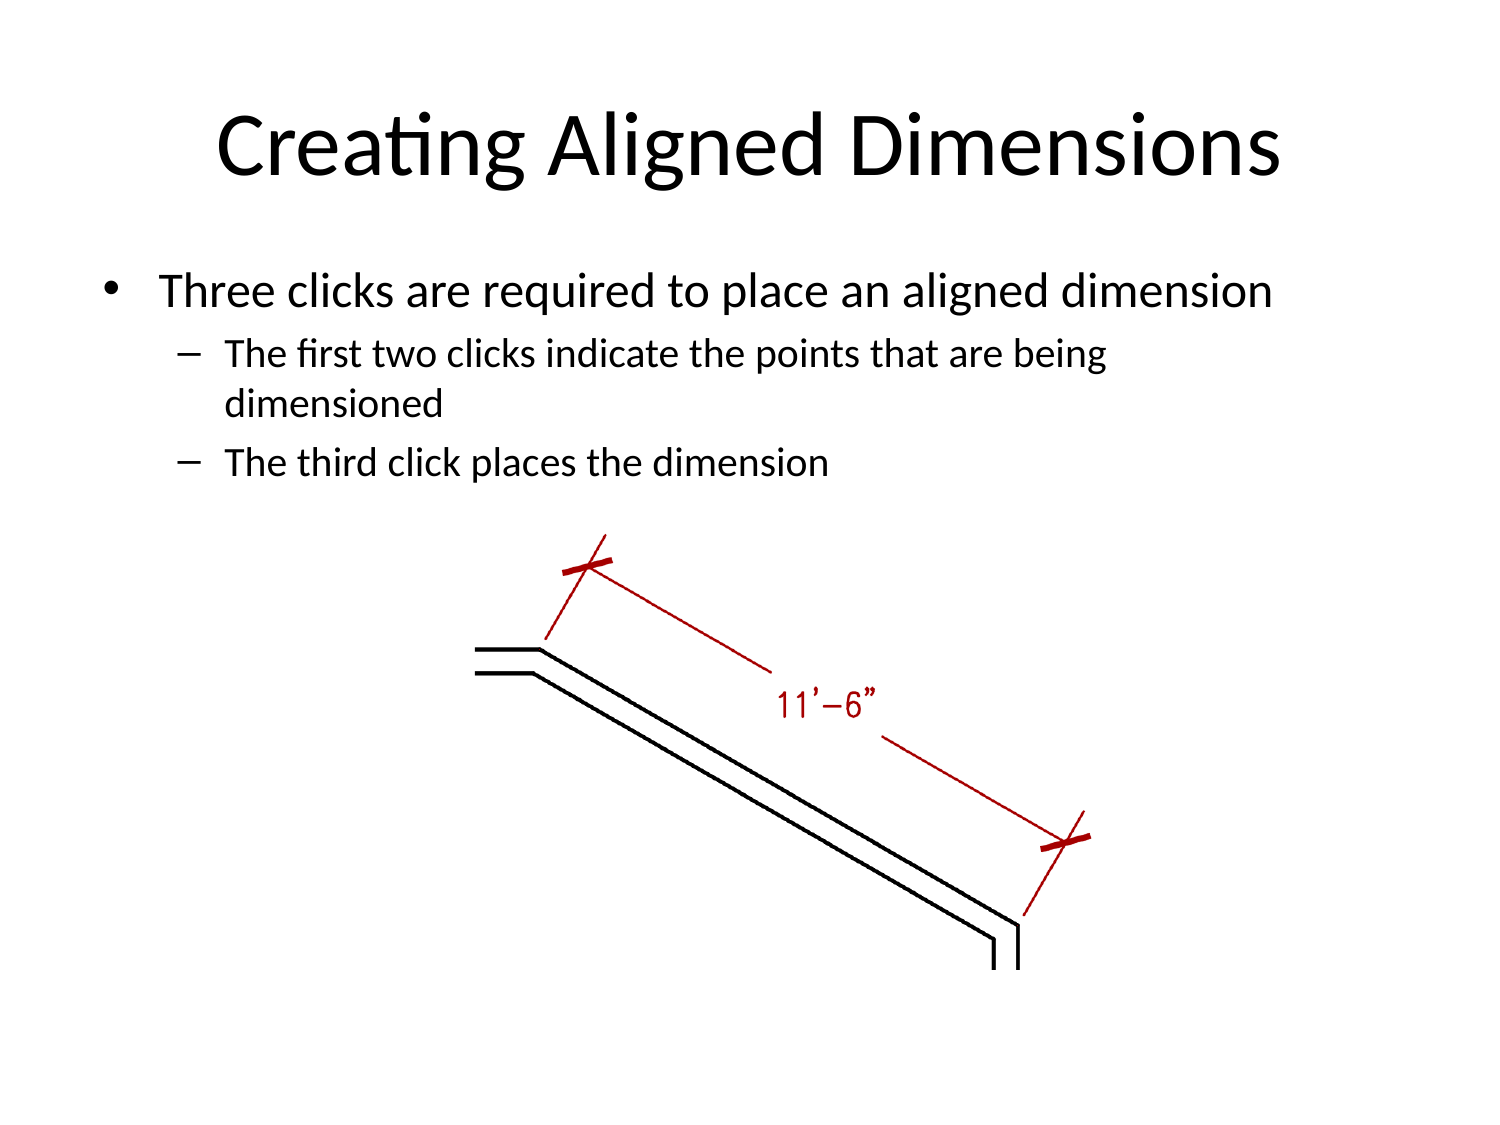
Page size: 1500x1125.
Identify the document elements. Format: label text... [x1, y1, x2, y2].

title Creating Aligned Dimensions [75, 45, 1425, 233]
list Three clicks are required to place an aligned dimension The first two clicks indicate the points that are being dimensioned The third click places the dimension [87, 249, 1313, 950]
picture [474, 526, 1197, 970]
